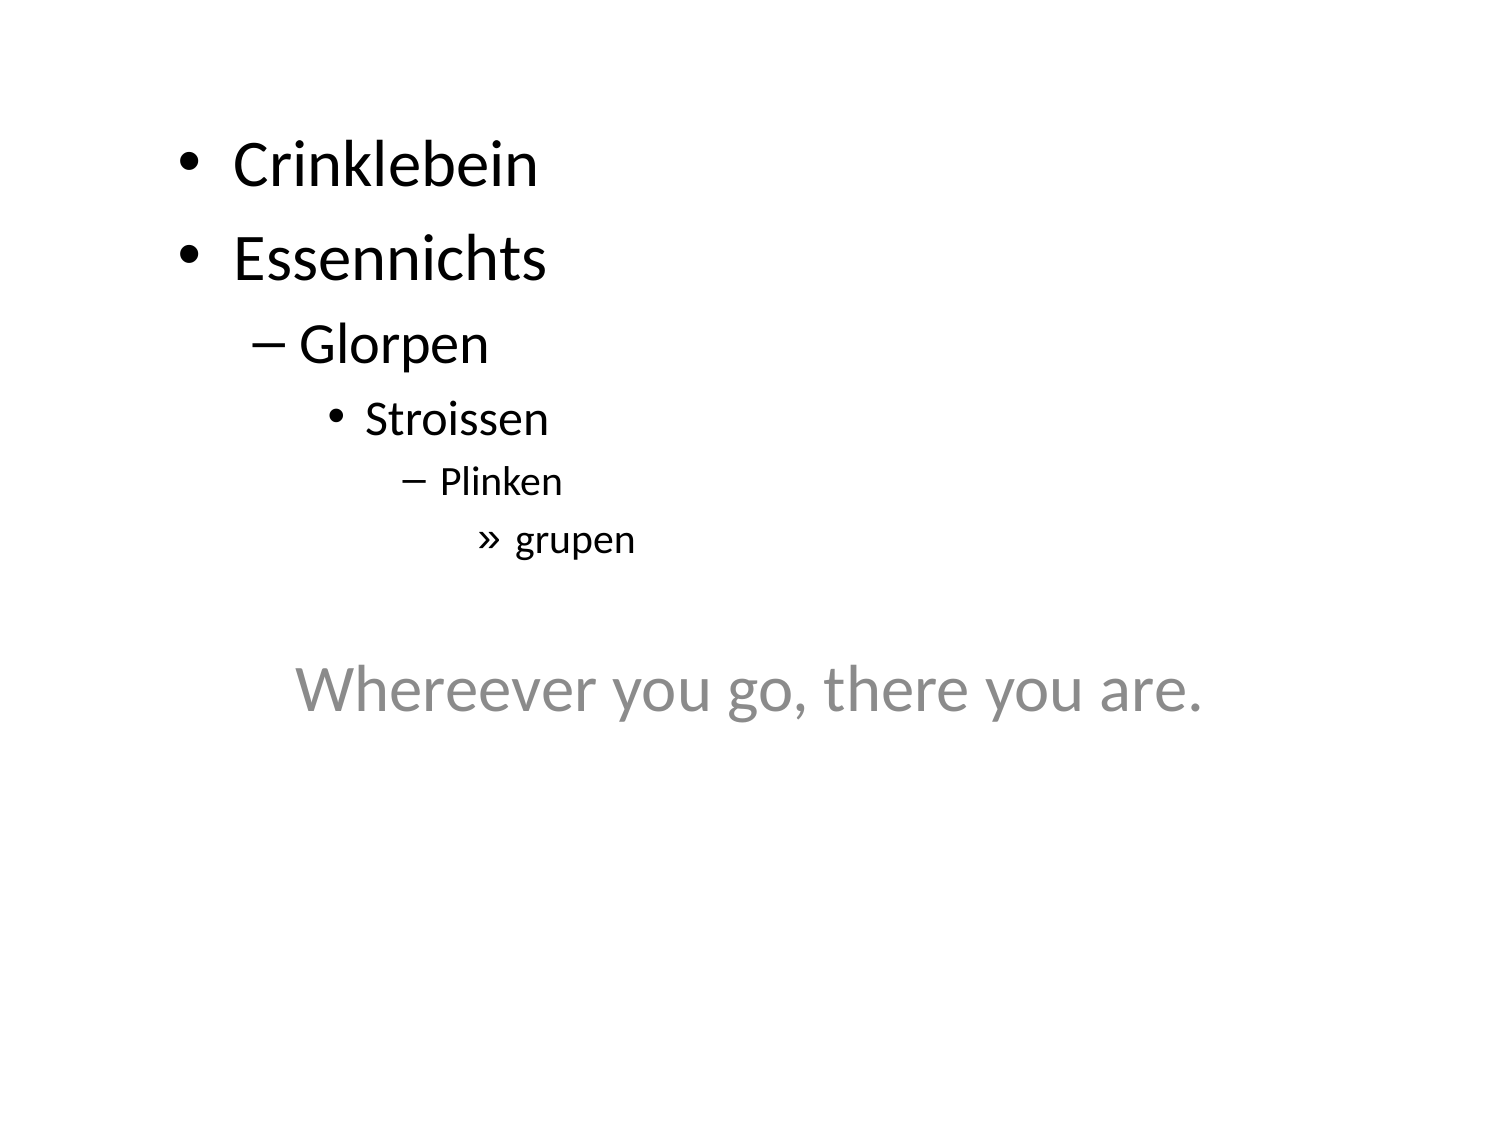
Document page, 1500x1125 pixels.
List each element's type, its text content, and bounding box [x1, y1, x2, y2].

subtitle Whereever you go, there you are. [225, 637, 1275, 925]
list Crinklebein Essennichts Glorpen Stroissen Plinken grupen [162, 112, 800, 575]
